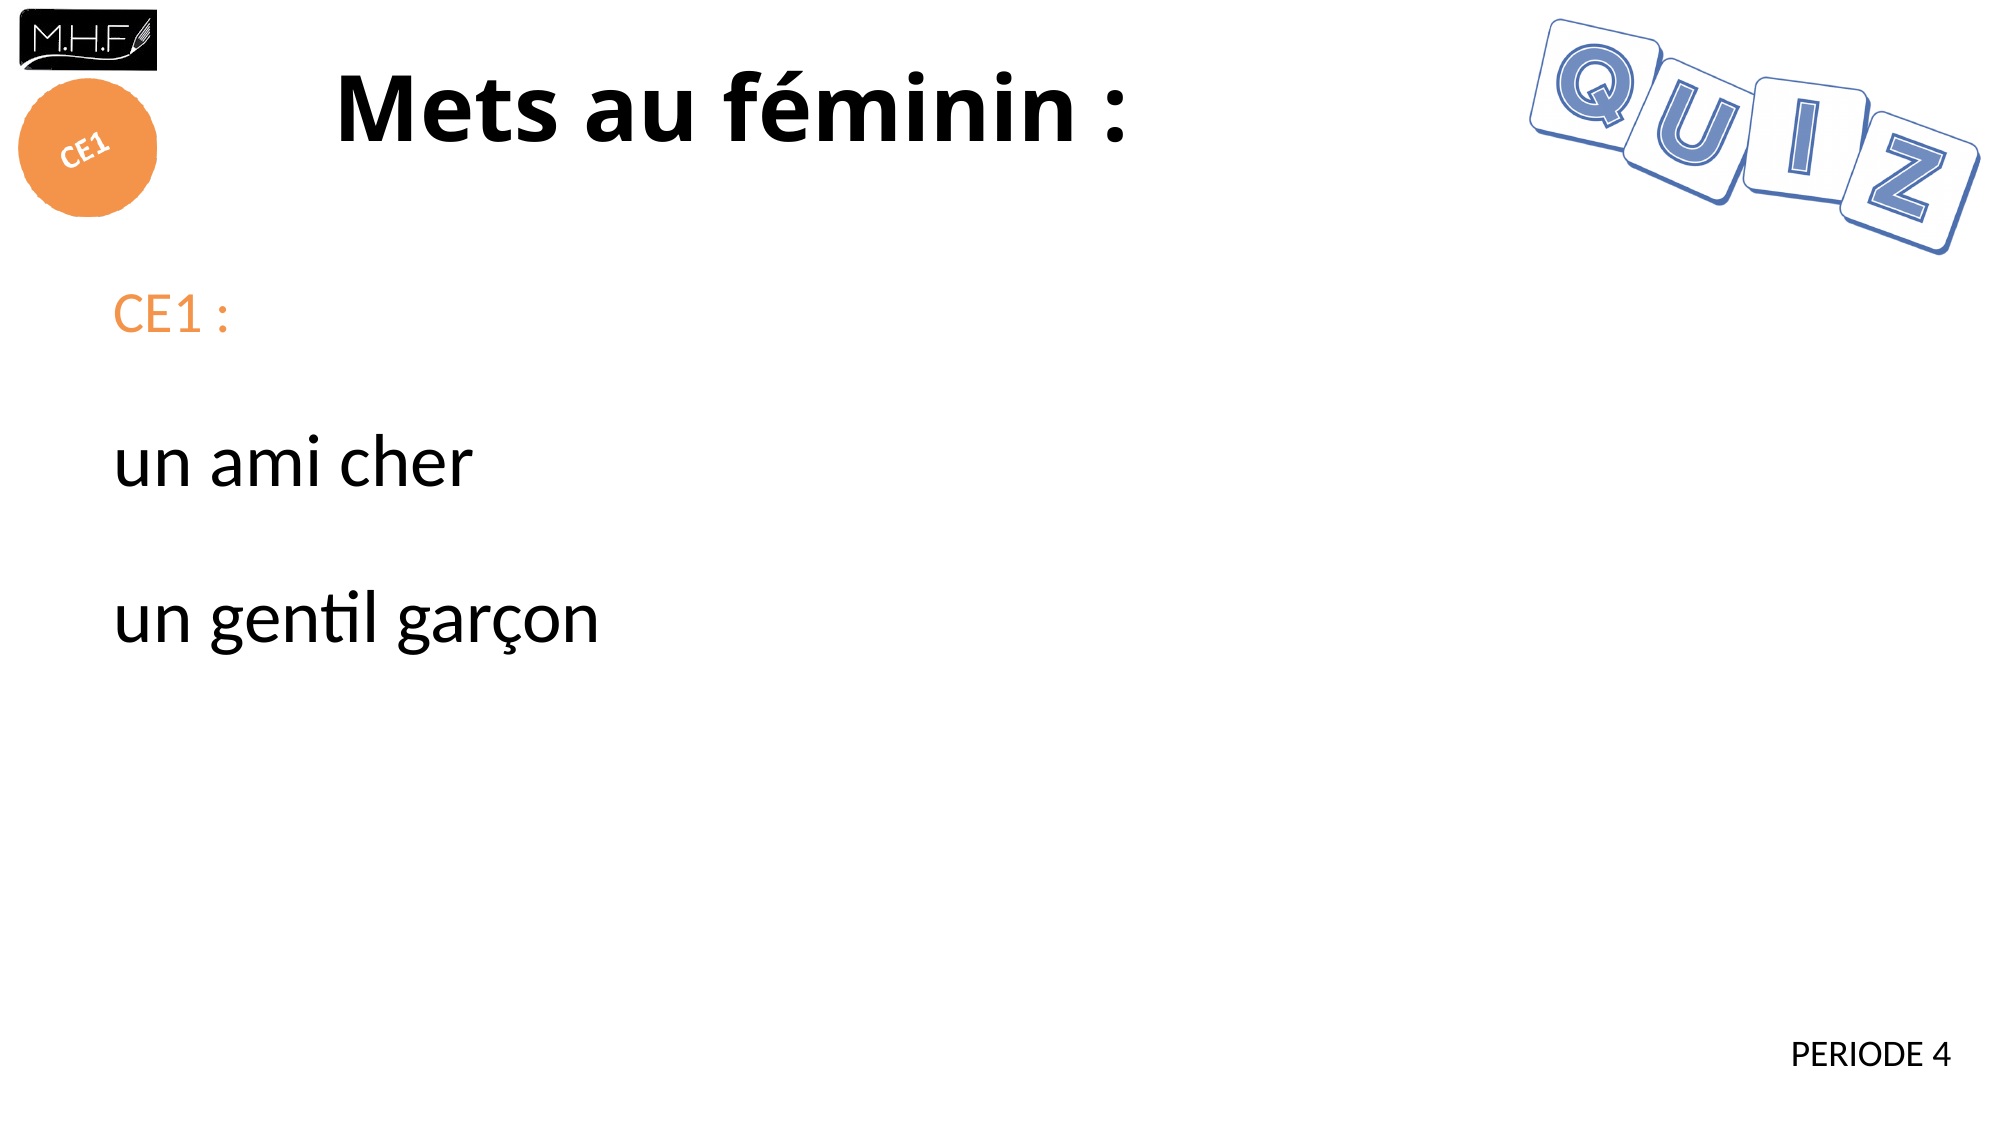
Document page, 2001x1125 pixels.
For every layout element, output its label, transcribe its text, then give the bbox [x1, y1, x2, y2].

text_box PERIODE 4 [1362, 1021, 1967, 1125]
picture [18, 78, 157, 218]
list CE1 : un ami cher un gentil garçon [98, 275, 909, 989]
picture [1527, 24, 1978, 250]
picture [16, 7, 157, 74]
title Mets au féminin : [318, 3, 1865, 221]
